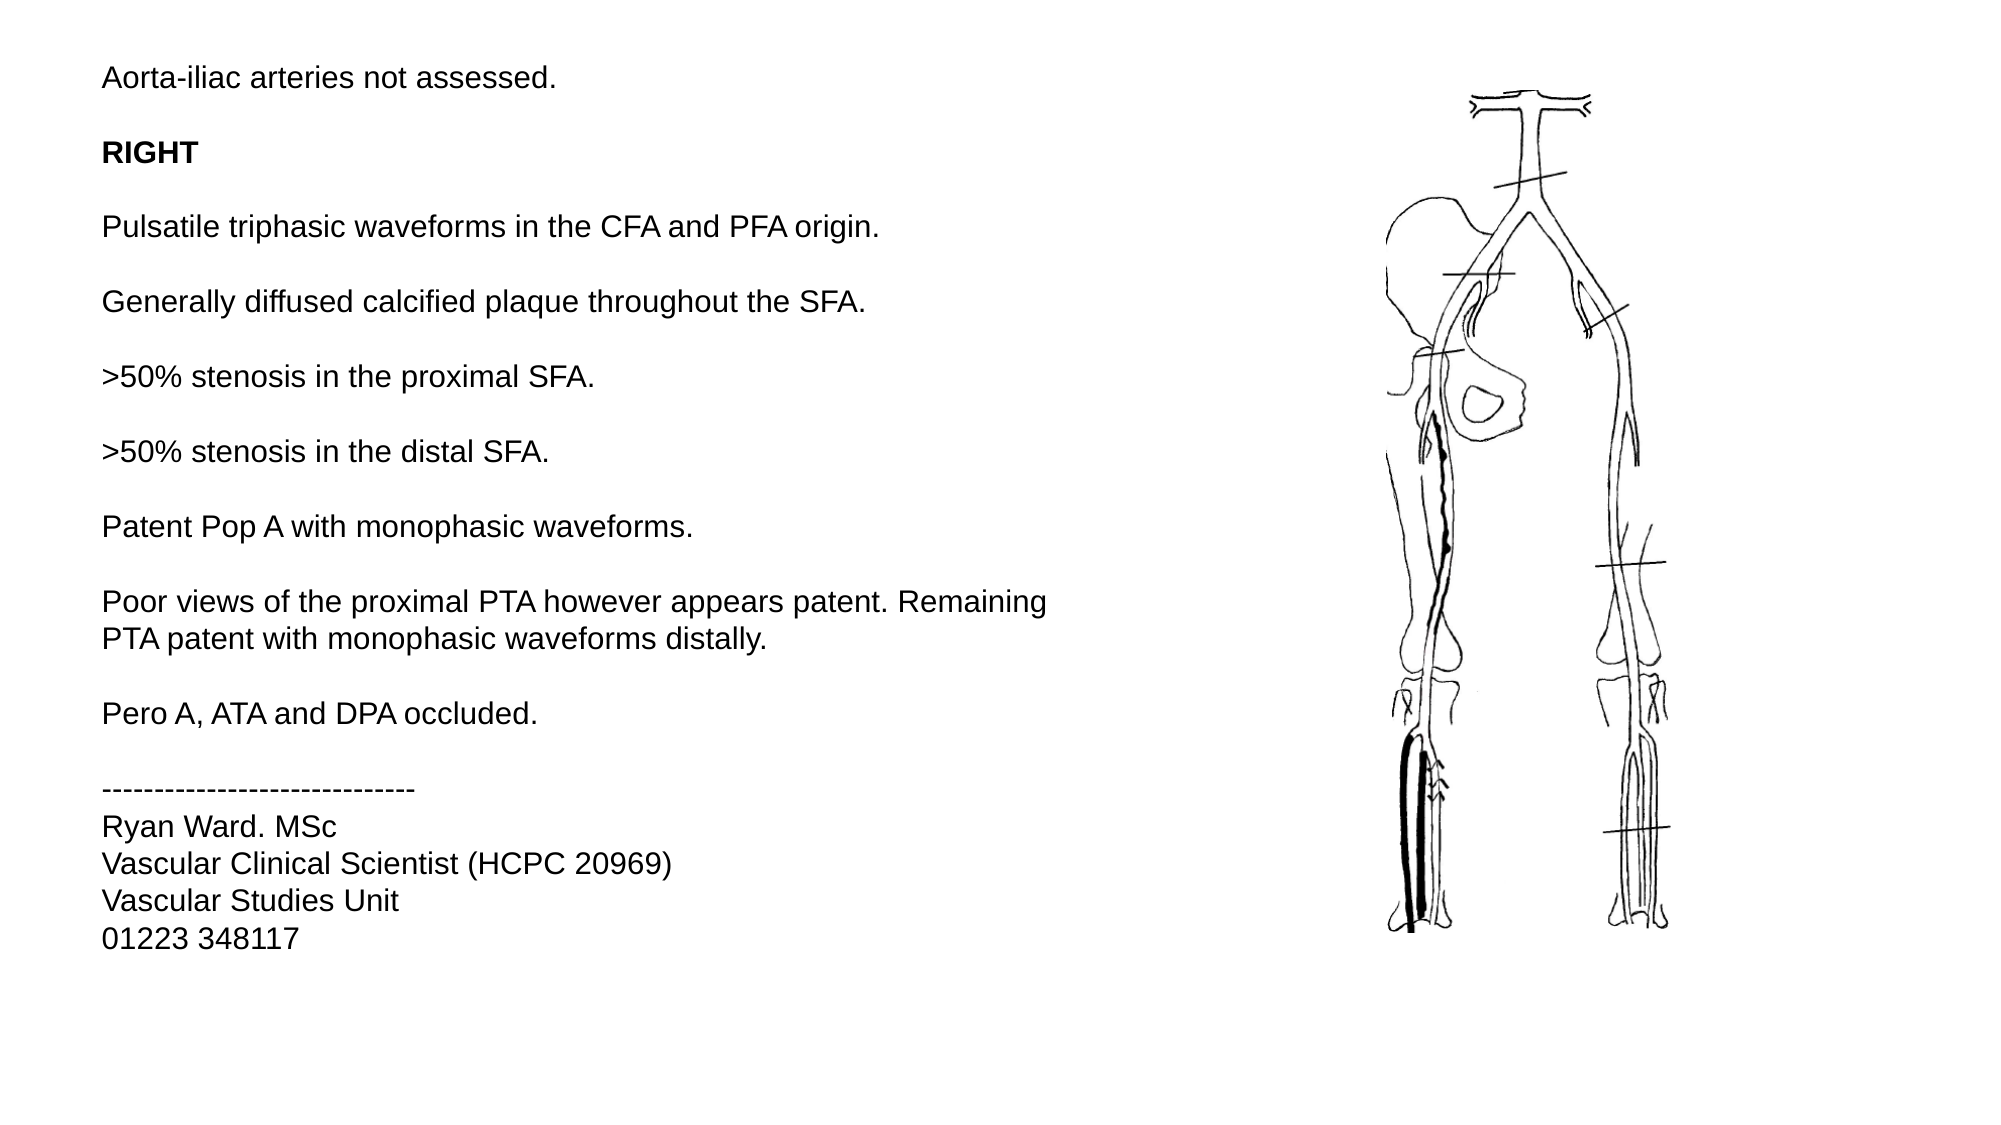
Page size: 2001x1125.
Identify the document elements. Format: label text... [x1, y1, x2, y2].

picture [1386, 90, 1683, 933]
text_box Aorta-iliac arteries not assessed. RIGHT Pulsatile triphasic waveforms in the CFA and PFA origin. Generally diffused calcified plaque throughout the SFA. >50% stenosis in the proximal SFA. >50% stenosis in the distal SFA. Patent Pop A with monophasic waveforms. Poor views of the proximal PTA however appears patent. Remaining PTA patent with monophasic waveforms distally. Pero A, ATA and DPA occluded. ------------------------------ Ryan Ward. MSc Vascular Clinical Scientist (HCPC 20969) Vascular Studies Unit 01223 348117 [86, 49, 1087, 963]
